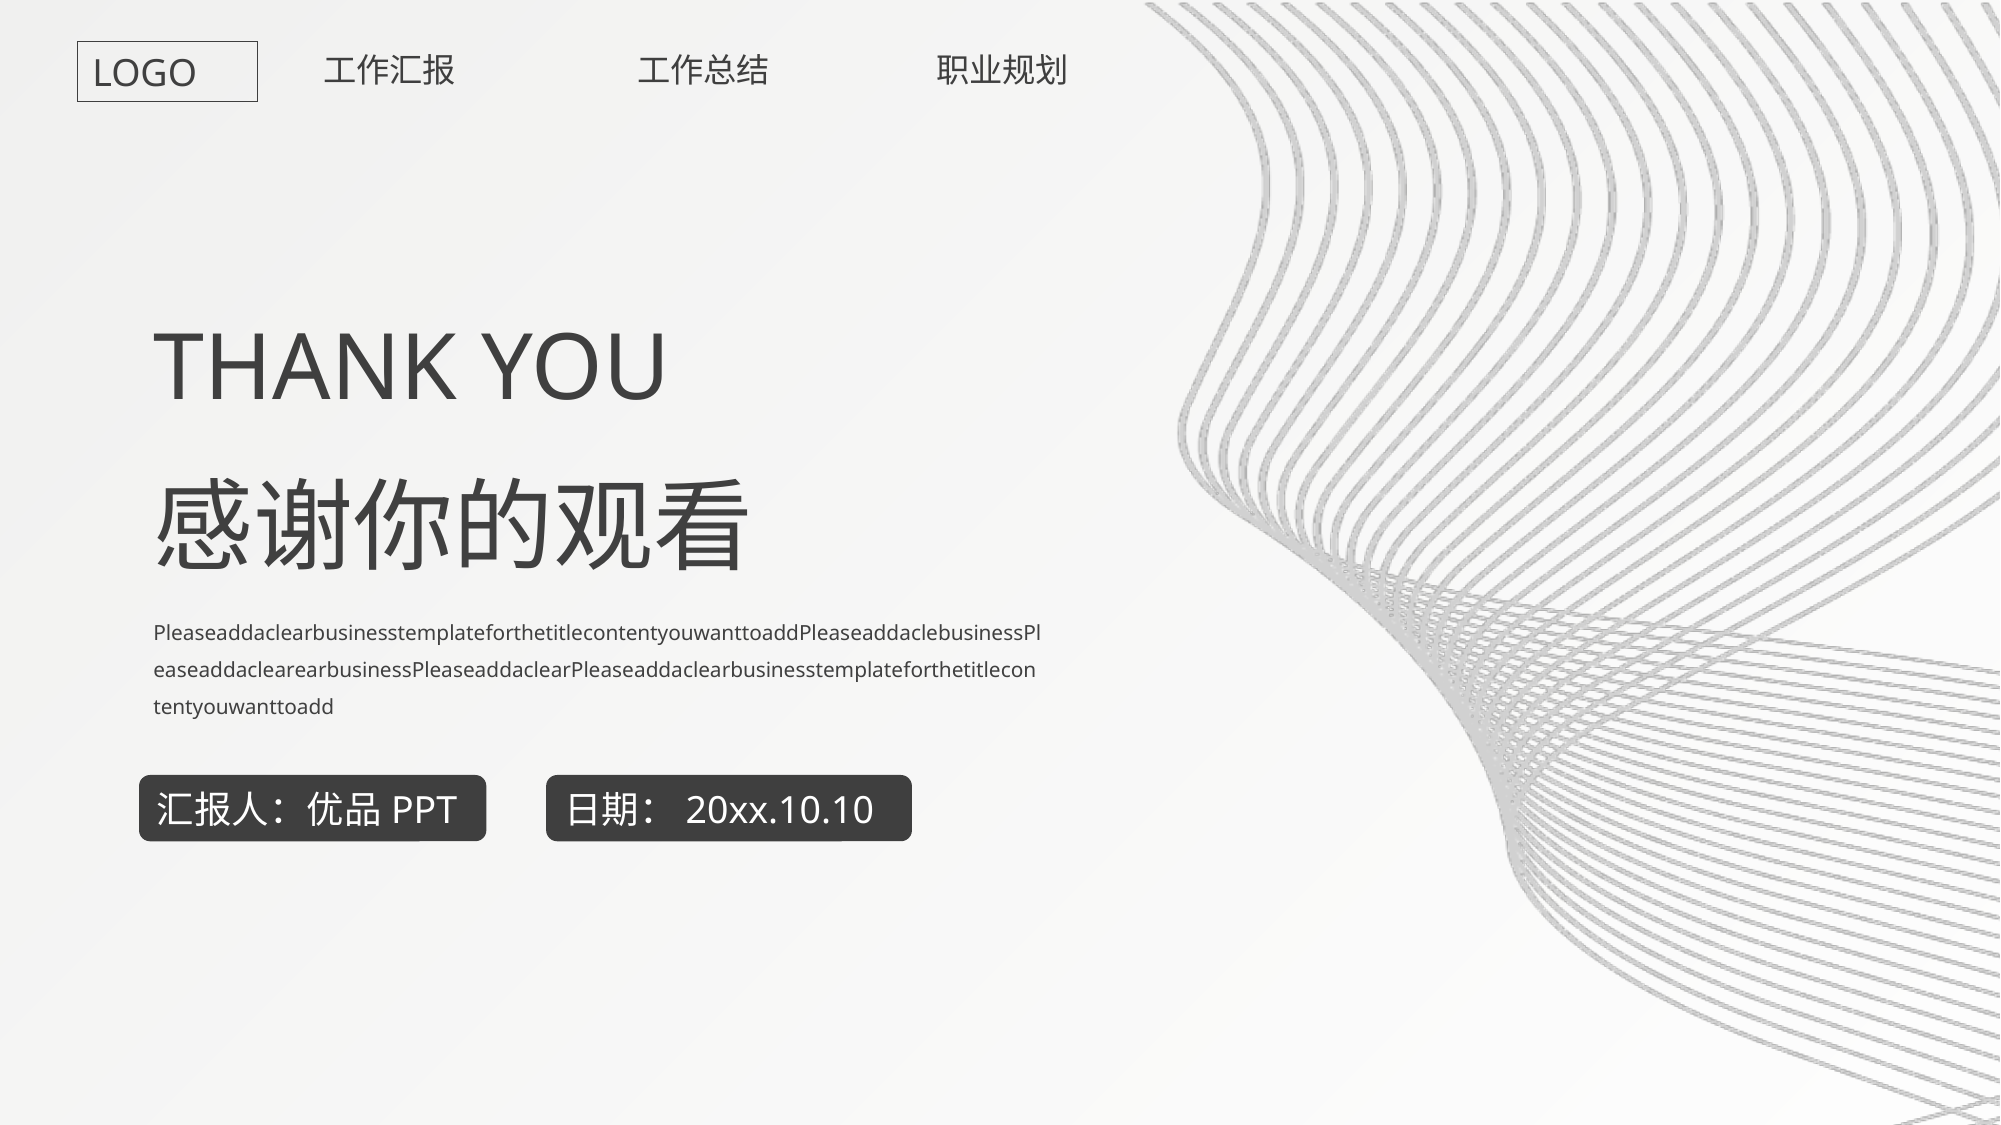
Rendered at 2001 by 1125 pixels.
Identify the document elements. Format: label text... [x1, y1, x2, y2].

text_box LOGO [77, 41, 258, 102]
text_box 汇报人：优品PPT [139, 774, 487, 842]
text_box 职业规划 [921, 41, 1135, 97]
picture [1002, 0, 2000, 1125]
text_box PleaseaddaclearbusinesstemplateforthetitlecontentyouwanttoaddPleaseaddaclebusinessPleaseaddaclearearbusinessPleaseaddaclearPleaseaddaclearbusinesstemplateforthetitlecontentyouwanttoadd [138, 599, 1002, 727]
text_box 工作汇报 [308, 41, 522, 97]
text_box 感谢你的观看 [139, 455, 1002, 590]
text_box [0, 0, 1134, 1125]
text_box THANK YOU [139, 301, 815, 426]
text_box 日期：20xx.10.10 [546, 774, 912, 842]
text_box 工作总结 [622, 41, 836, 97]
